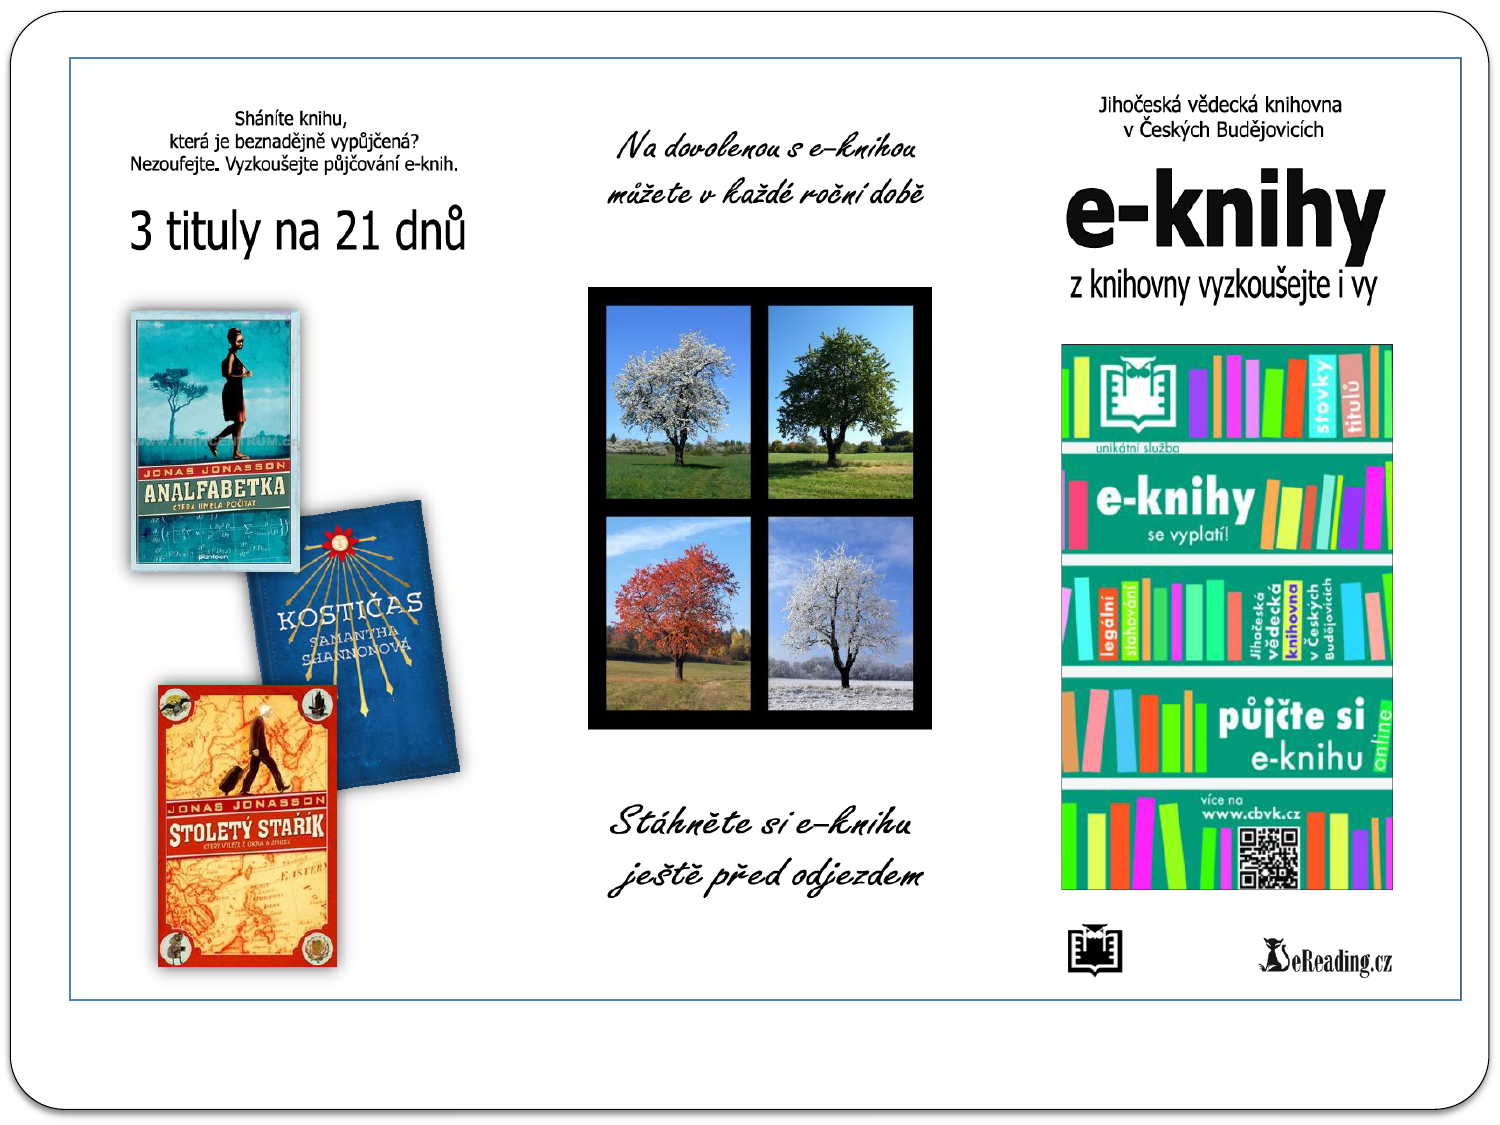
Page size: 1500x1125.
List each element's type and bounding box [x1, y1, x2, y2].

list [70, 58, 1461, 1000]
